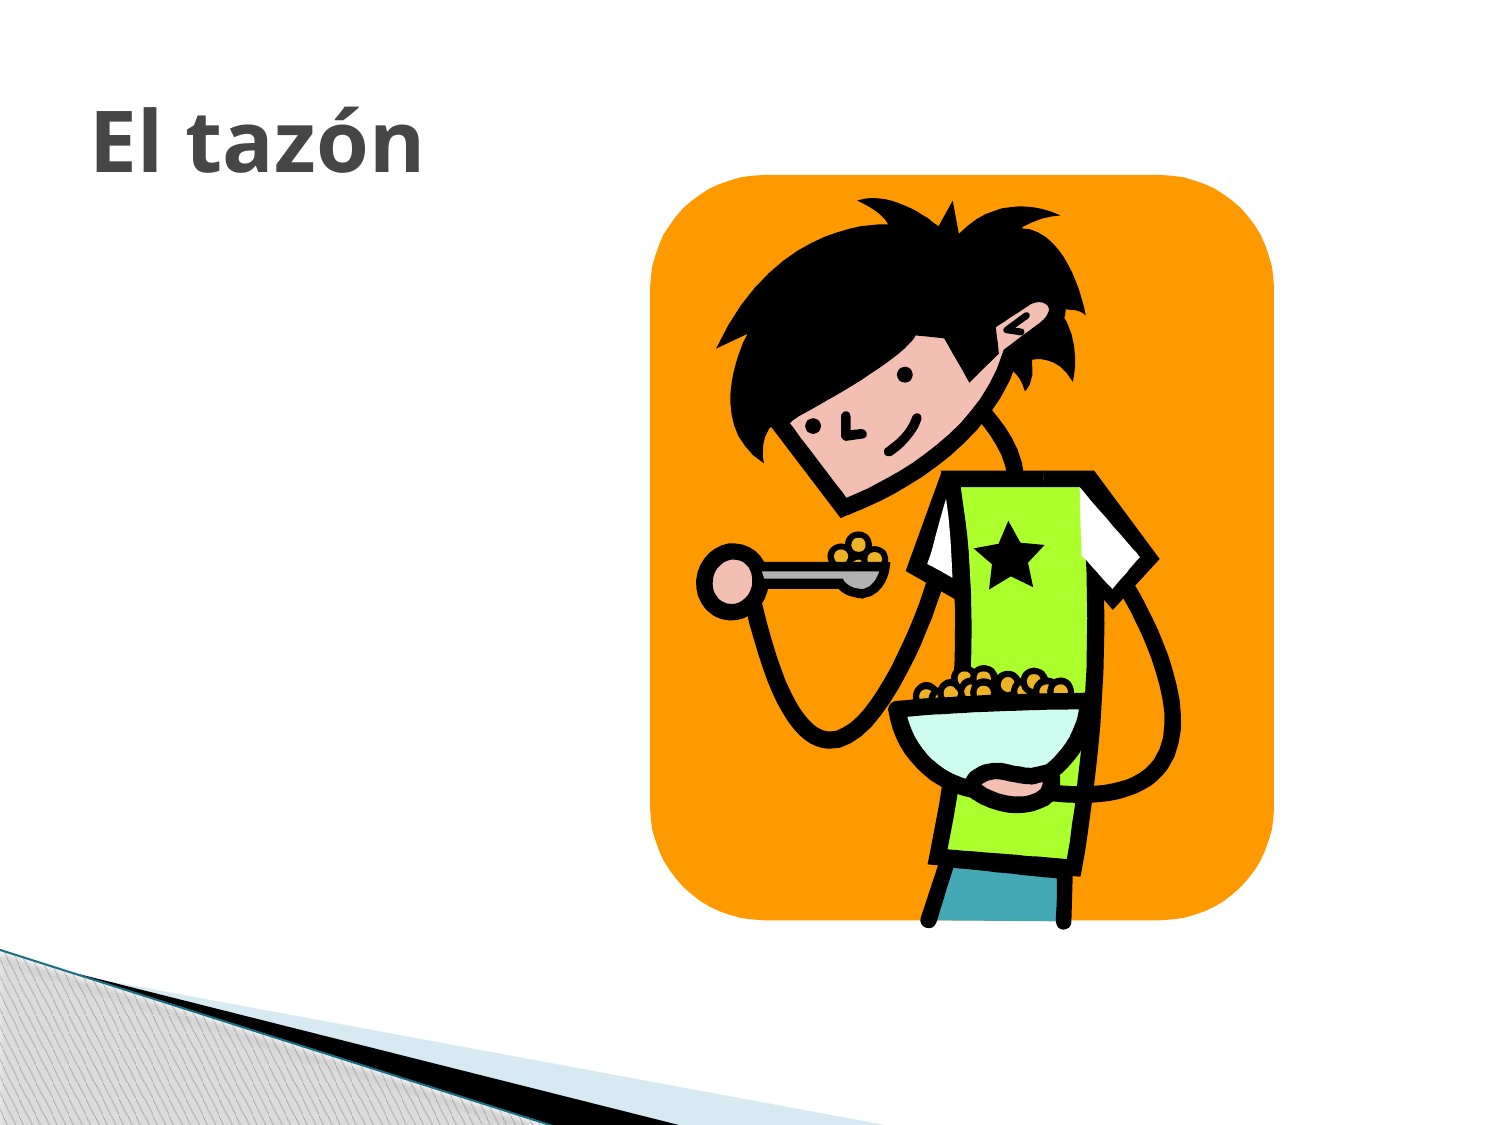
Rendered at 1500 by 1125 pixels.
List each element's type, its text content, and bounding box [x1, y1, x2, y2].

picture [649, 174, 1275, 930]
title El tazón [75, 45, 1425, 233]
